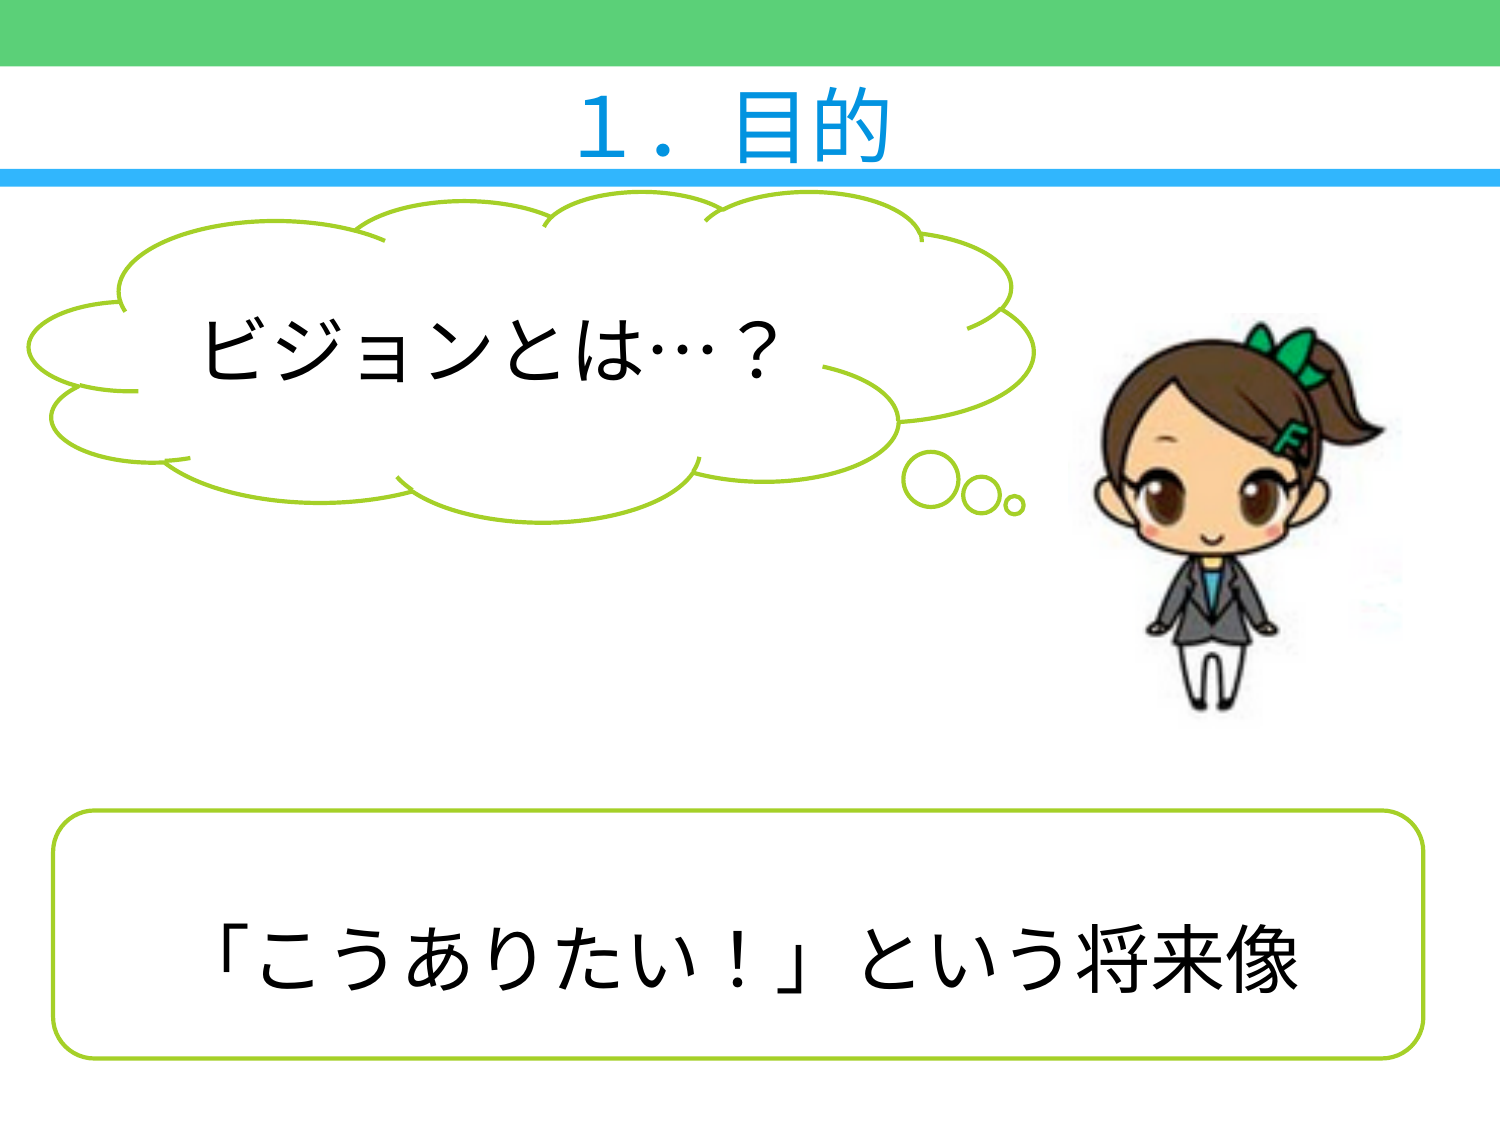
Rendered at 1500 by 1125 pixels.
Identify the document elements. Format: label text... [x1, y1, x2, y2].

title １．目的 [64, 70, 1390, 167]
text_box [0, 0, 1500, 68]
text_box 「こうありたい！」という将来像 [50, 808, 1426, 1061]
text_box [0, 167, 1500, 189]
text_box ビジョンとは…？ [26, 189, 1036, 525]
picture [1068, 312, 1424, 735]
